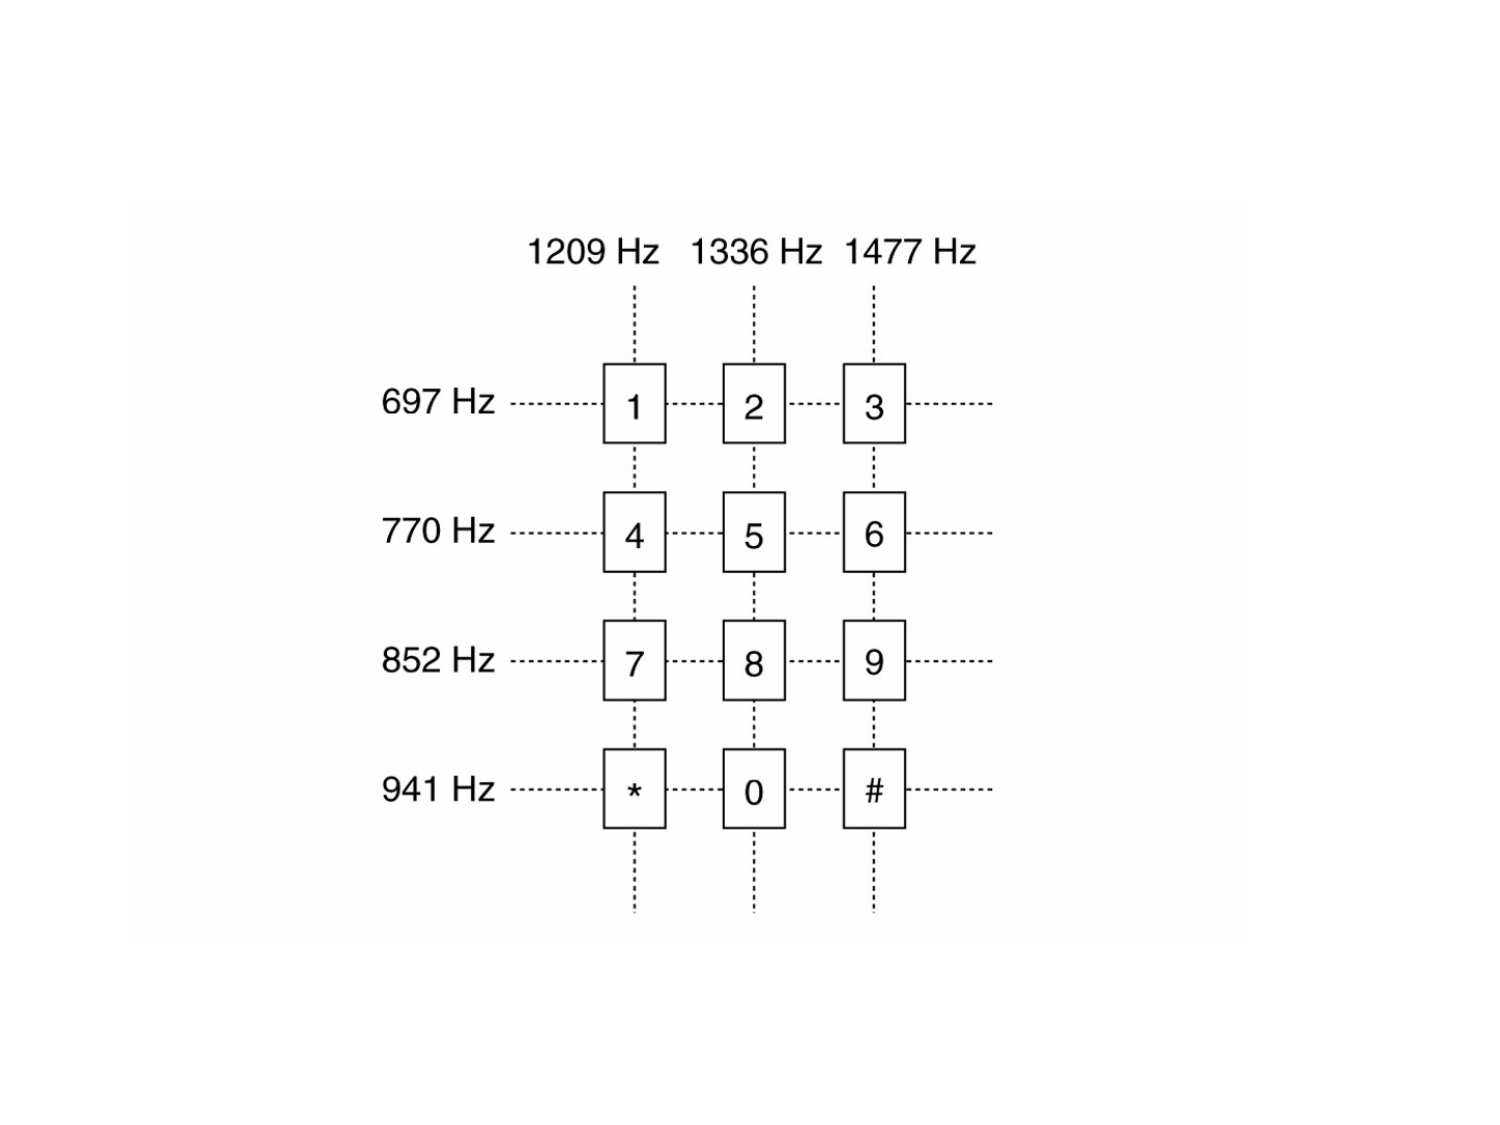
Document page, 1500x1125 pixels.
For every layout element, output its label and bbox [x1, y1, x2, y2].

list [128, 199, 1244, 942]
